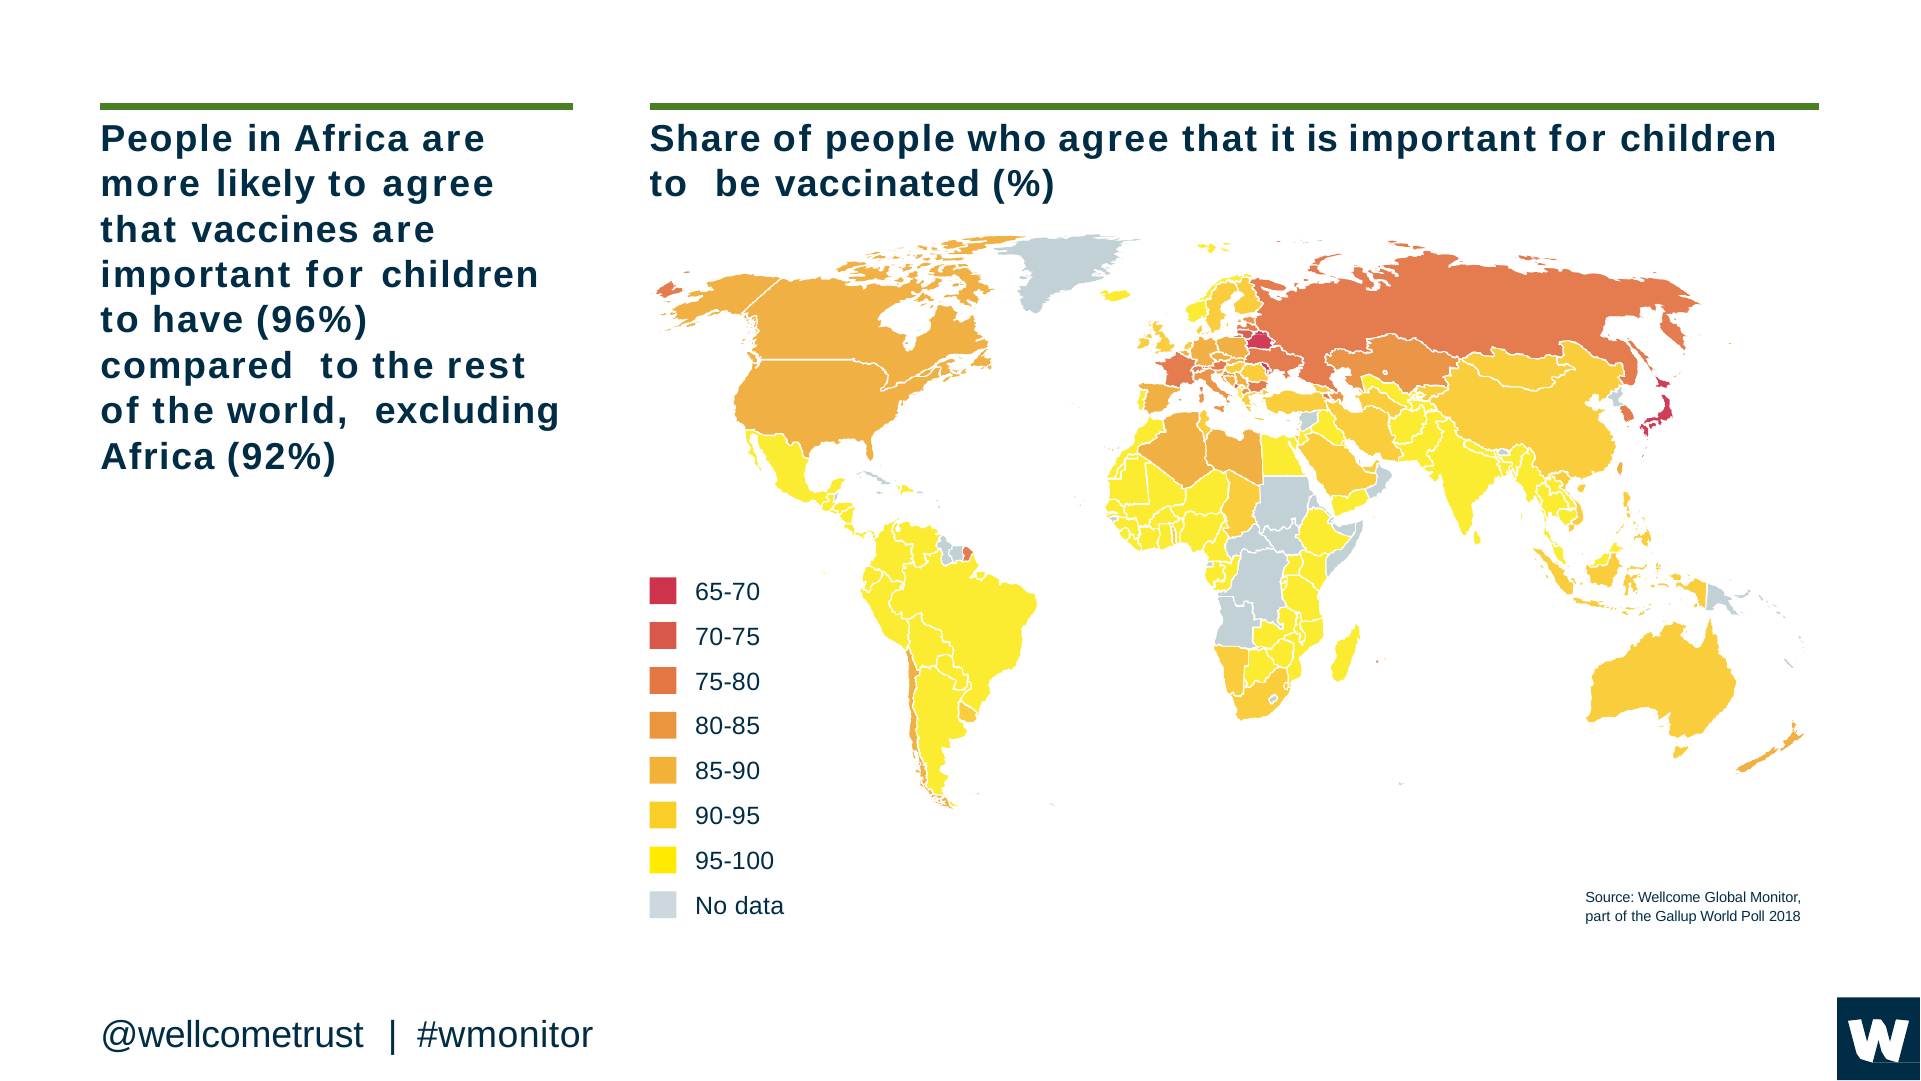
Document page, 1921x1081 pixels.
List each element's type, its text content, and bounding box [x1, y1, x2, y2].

text_box [649, 846, 677, 874]
text_box [649, 233, 1805, 809]
title Share of people who agree that it is important for children to be vaccinated (%) [647, 112, 1808, 294]
footer @wellcometrust | #wmonitor [98, 1010, 596, 1081]
text_box [649, 891, 677, 919]
text_box [649, 809, 677, 829]
text_box People in Africa are more likely to agree that vaccines are important for children to have (96%) compared to the rest of the world, excluding Africa (92%) [98, 112, 575, 477]
text_box Source: Wellcome Global Monitor, part of the Gallup World Poll 2018 [1583, 884, 1809, 924]
text_box 65-70 70-75 75-80 80-85 85-90 90-95 95-100 No data [693, 809, 787, 920]
